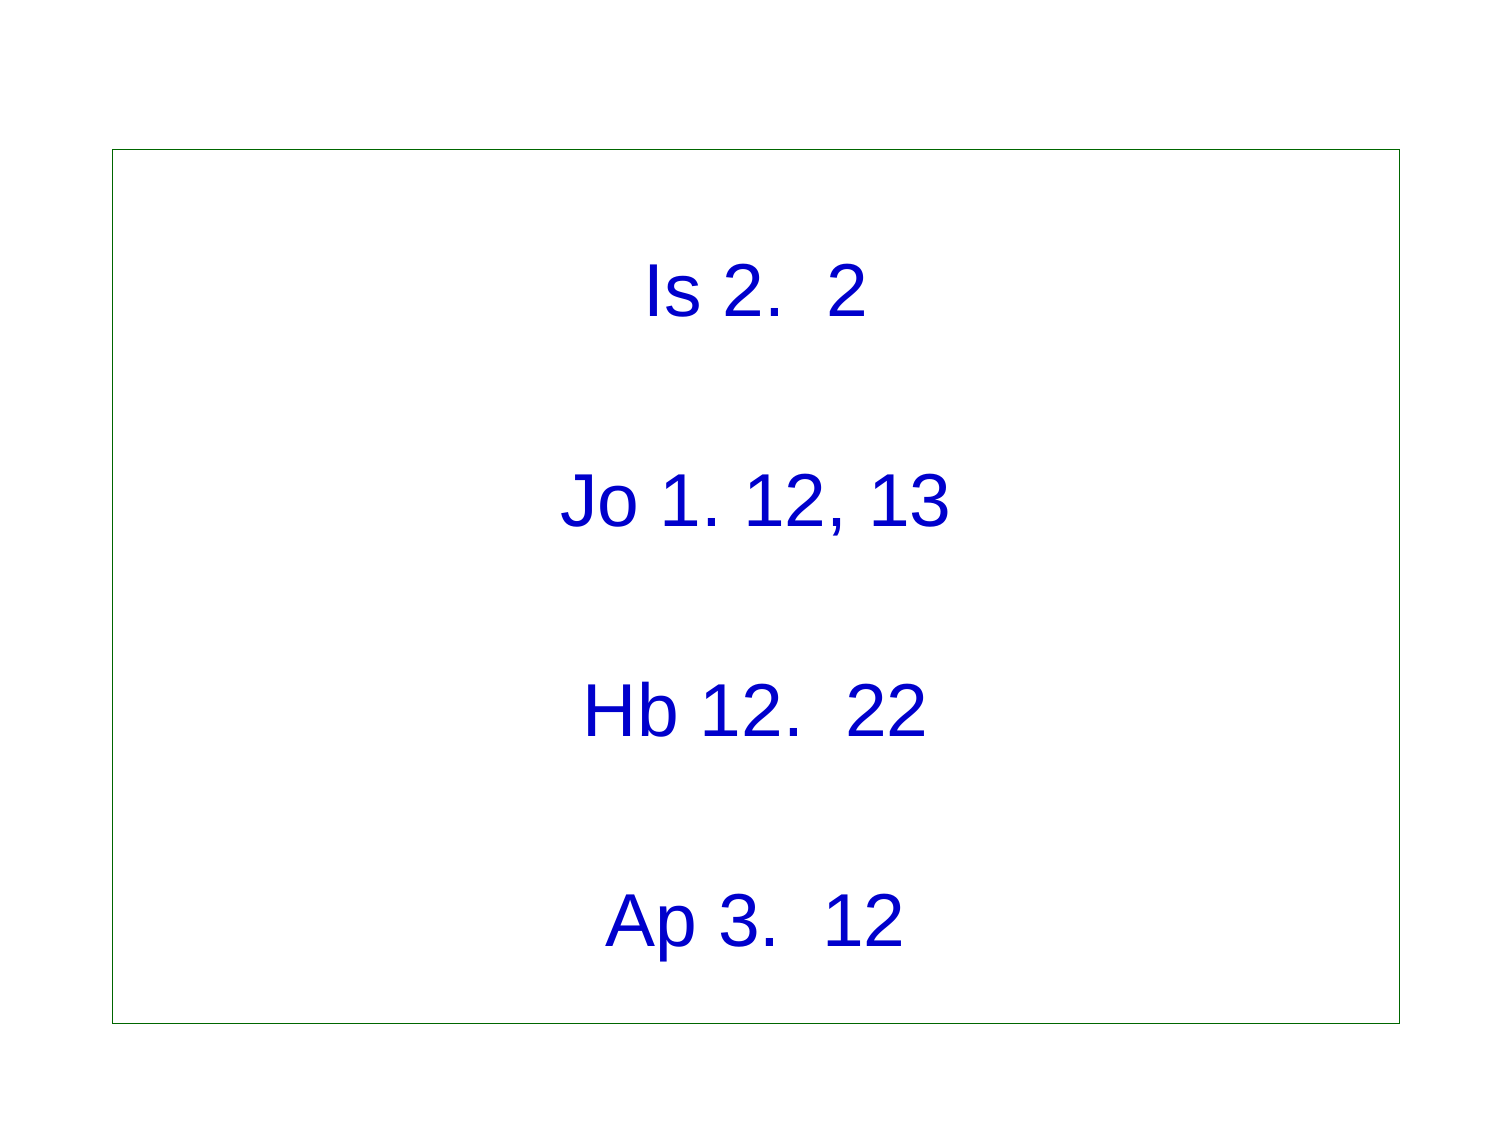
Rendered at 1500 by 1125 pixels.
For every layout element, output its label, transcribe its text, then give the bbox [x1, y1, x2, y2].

list Is 2. 2 Jo 1. 12, 13 Hb 12. 22 Ap 3. 12 [112, 149, 1400, 1024]
